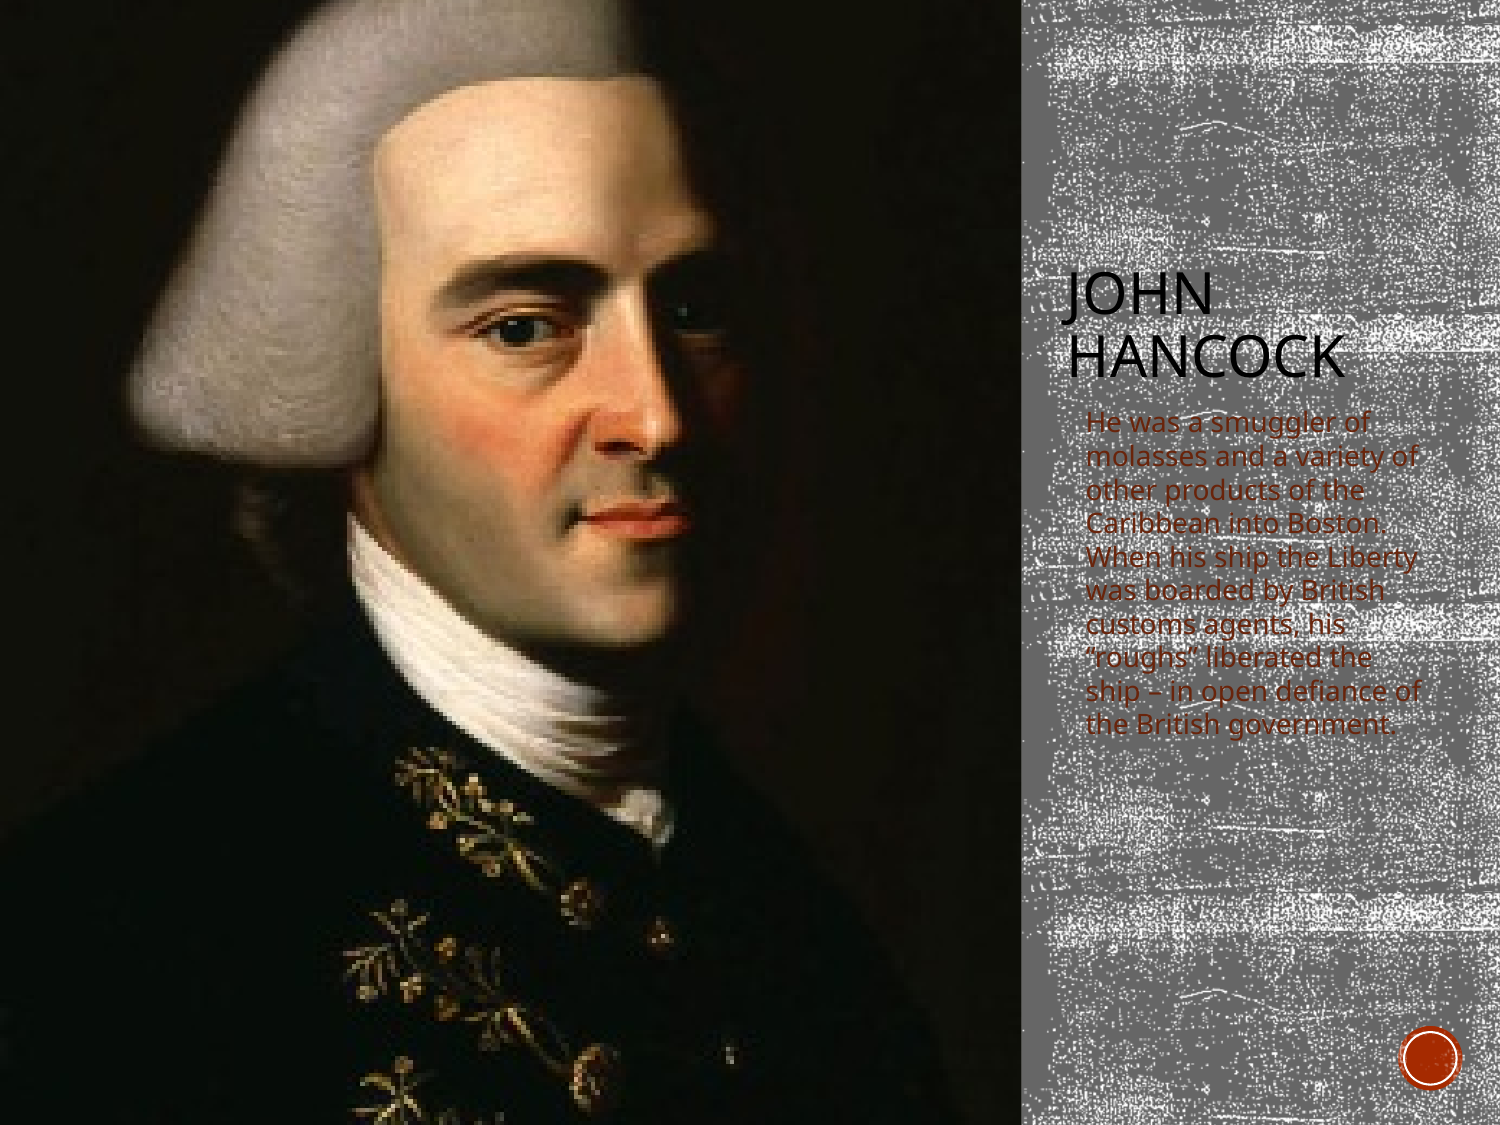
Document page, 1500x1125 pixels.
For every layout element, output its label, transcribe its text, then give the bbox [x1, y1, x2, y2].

list He was a smuggler of molasses and a variety of other products of the Caribbean into Boston. When his ship the Liberty was boarded by British customs agents, his “roughs” liberated the ship – in open defiance of the British government. [1051, 397, 1446, 938]
picture [0, 0, 1022, 1125]
title John hancock [1051, 112, 1446, 397]
